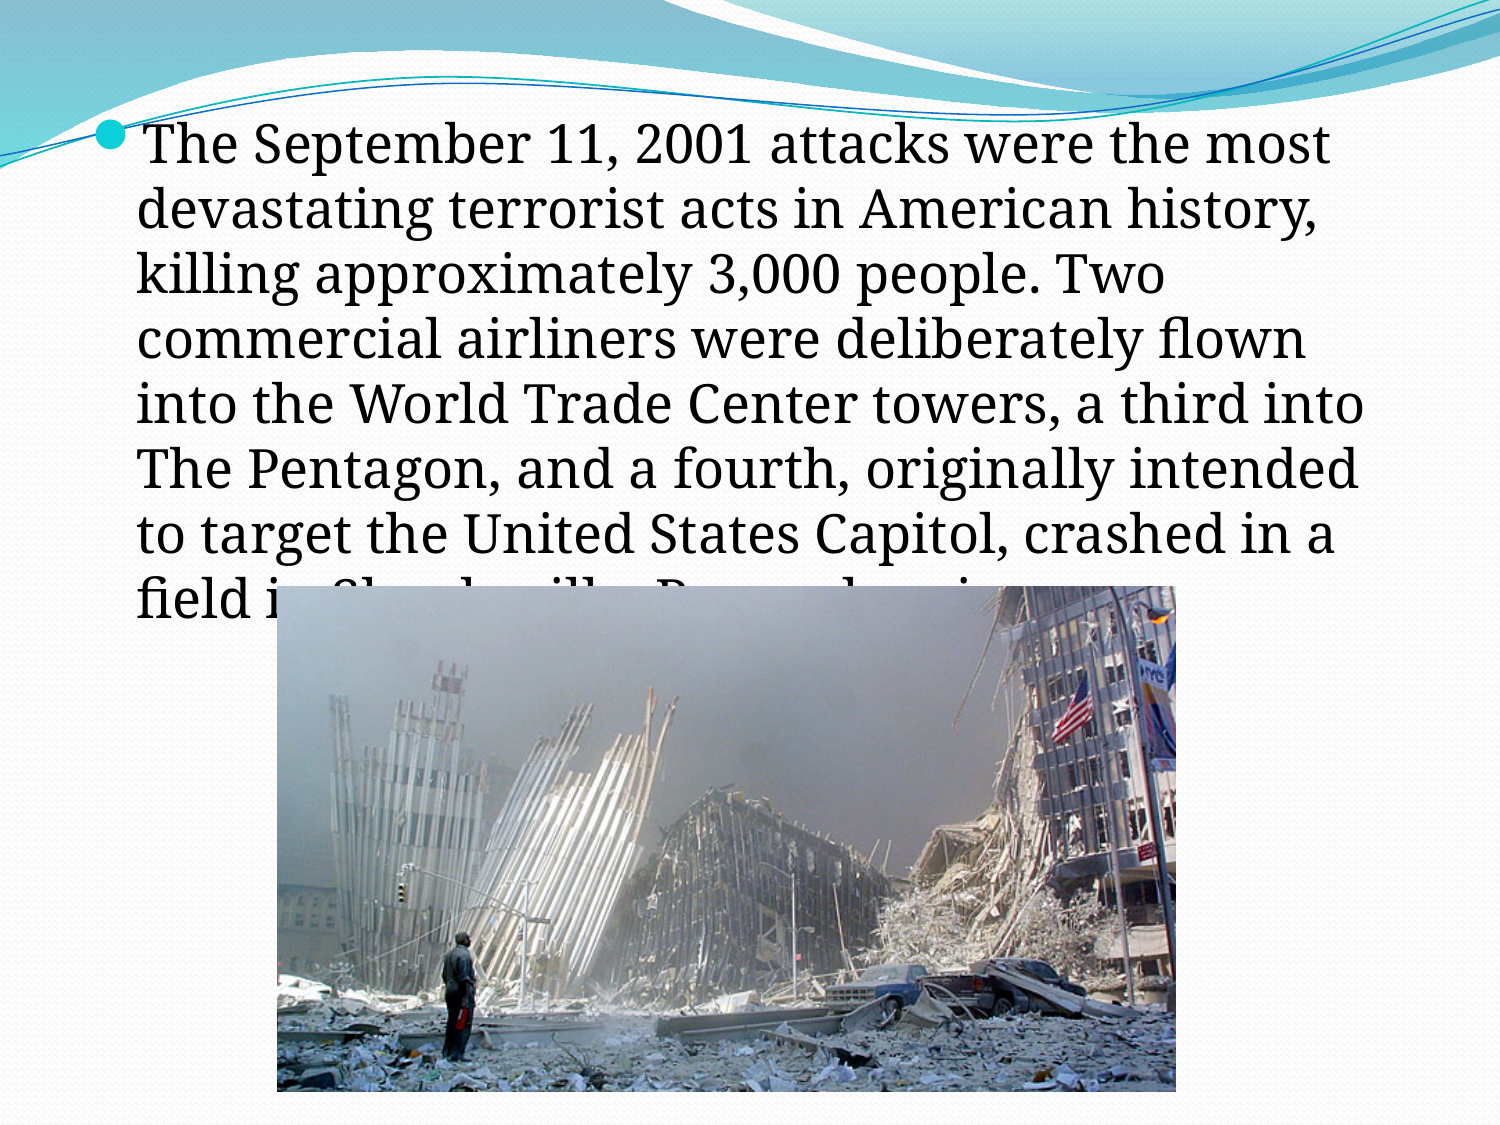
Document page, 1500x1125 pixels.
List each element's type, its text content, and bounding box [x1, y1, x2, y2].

picture [277, 585, 1176, 1092]
list The September 11, 2001 attacks were the most devastating terrorist acts in American history, killing approximately 3,000 people. Two commercial airliners were deliberately flown into the World Trade Center towers, a third into The Pentagon, and a fourth, originally intended to target the United States Capitol, crashed in a field in Shanksville, Pennsylvania. [76, 101, 1427, 967]
